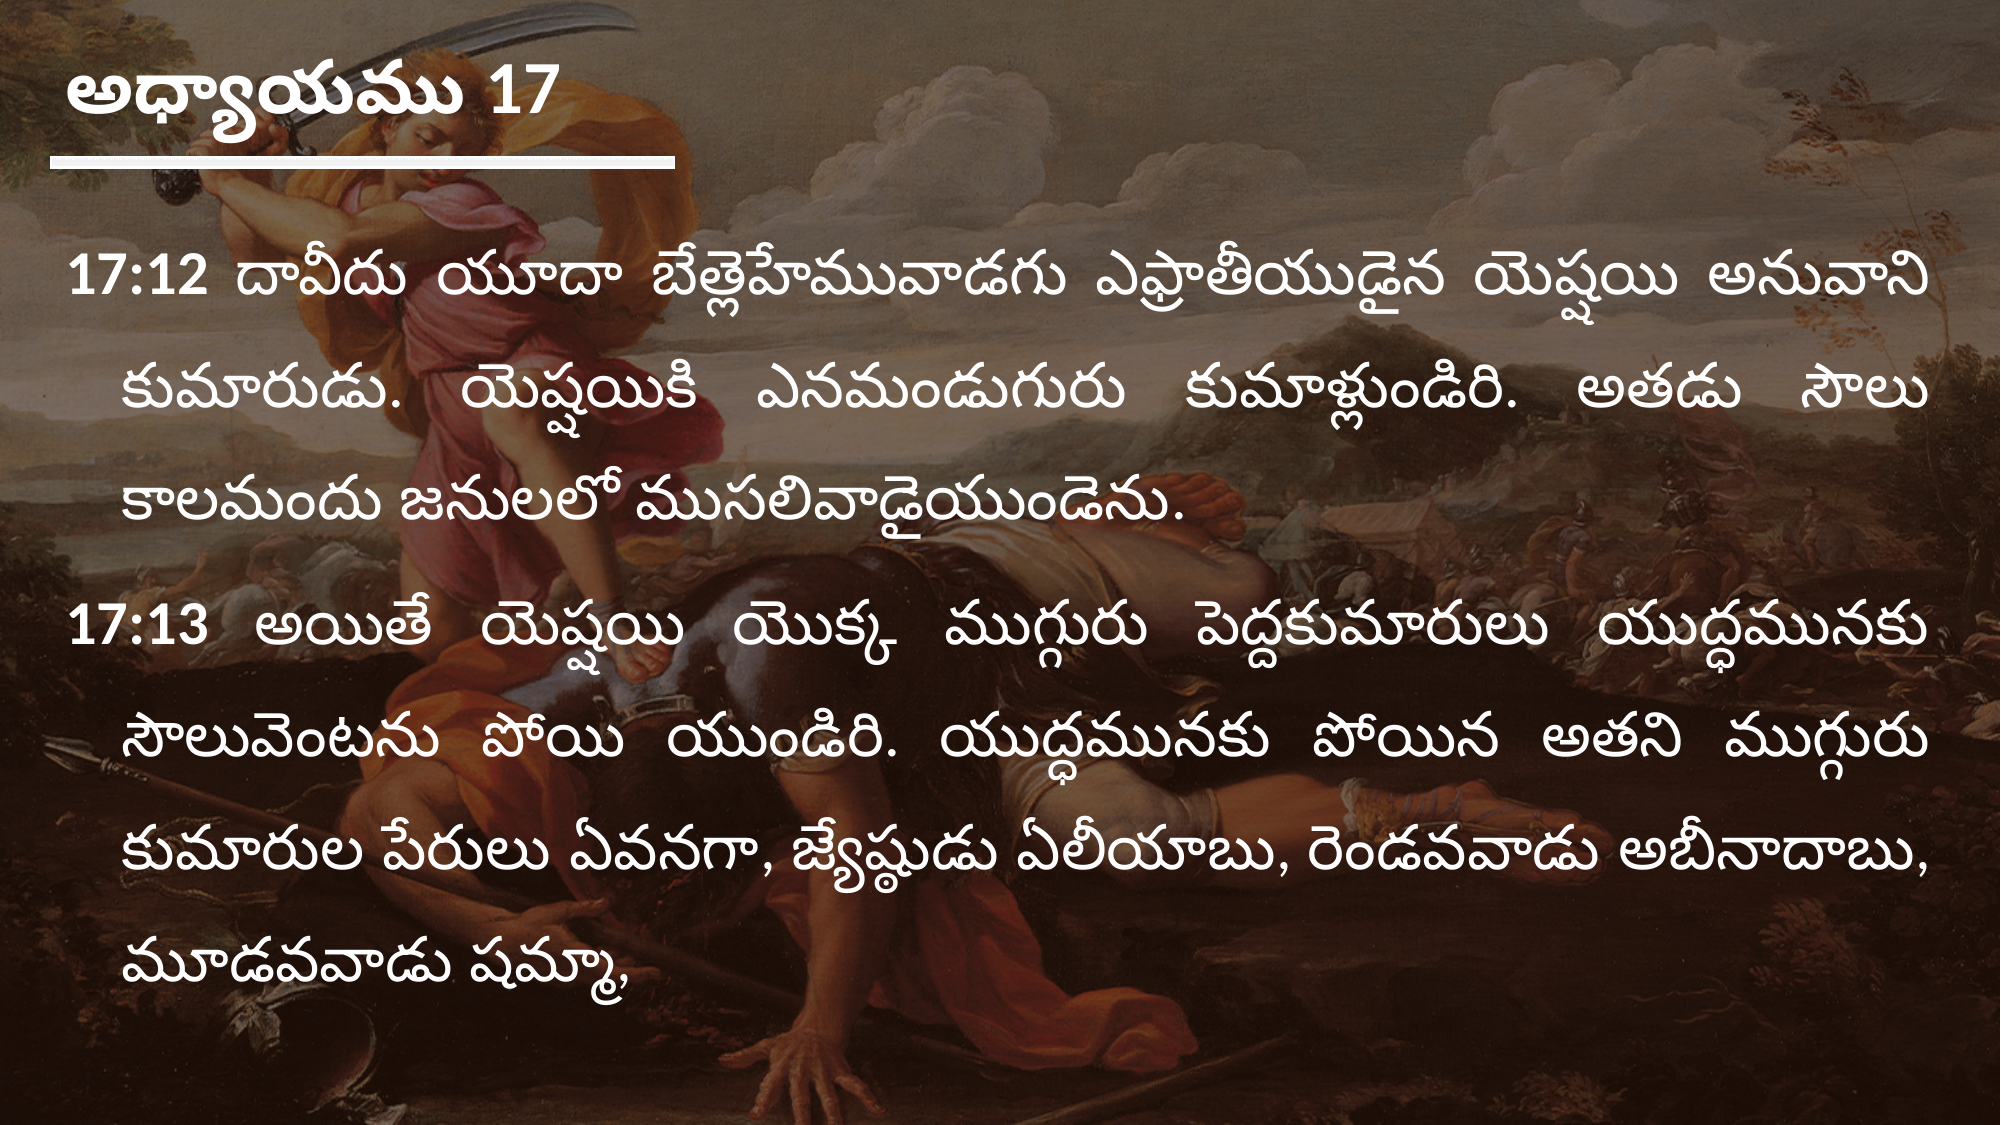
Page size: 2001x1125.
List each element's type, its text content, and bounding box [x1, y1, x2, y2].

list 17:12 దావీదు యూదా బేత్లెహేమువాడగు ఎఫ్రాతీయుడైన యెష్షయి అనువాని కుమారుడు. యెష్షయికి ఎనమండుగురు కుమాళ్లుండిరి. అతడు సౌలు కాలమందు జనులలో ముసలివాడైయుండెను. 17:13 అయితే యెష్షయి యొక్క ముగ్గురు పెద్దకుమారులు యుద్ధమునకు సౌలువెంటను పోయి యుండిరి. యుద్ధమునకు పోయిన అతని ముగ్గురు కుమారుల పేరులు ఏవనగా, జ్యేష్ఠుడు ఏలీయాబు, రెండవవాడు అబీనాదాబు, మూడవవాడు షమ్మా, [50, 187, 1946, 1063]
picture [0, 0, 2000, 1125]
title అధ్యాయము 17 [50, 0, 1925, 167]
